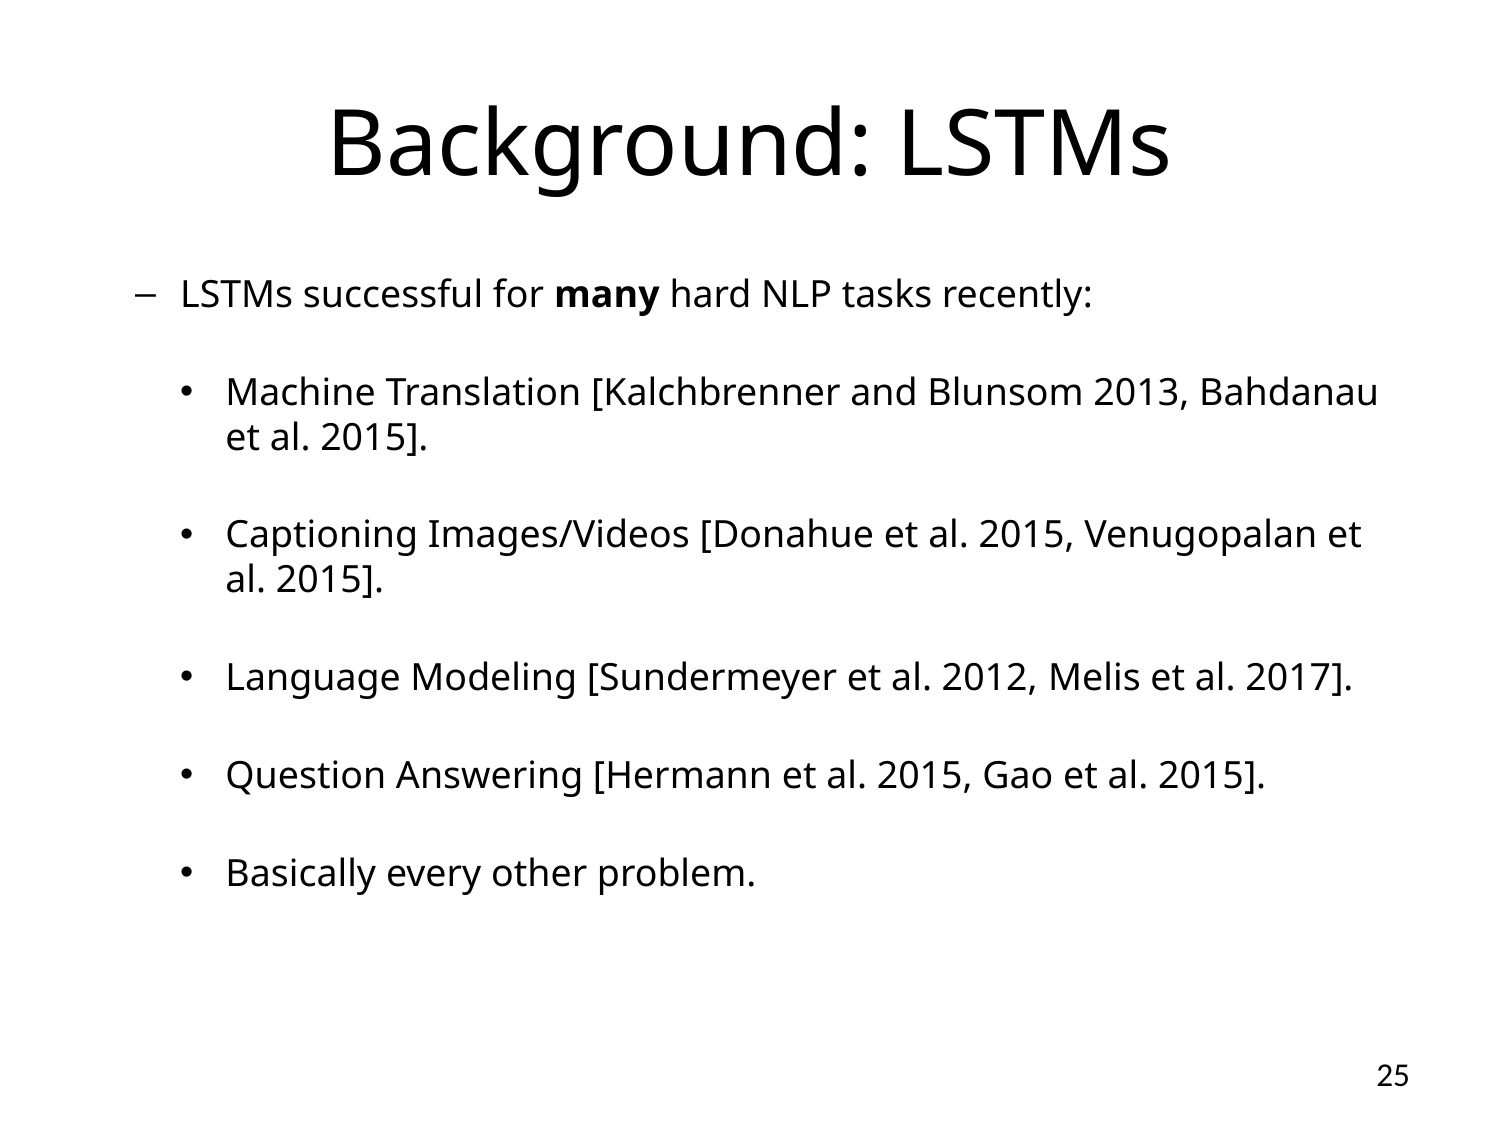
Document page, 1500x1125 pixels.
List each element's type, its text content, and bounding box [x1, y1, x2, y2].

slide_number 25 [1074, 1042, 1425, 1103]
title Background: LSTMs [75, 45, 1425, 233]
list LSTMs successful for many hard NLP tasks recently: Machine Translation [Kalchbrenner and Blunsom 2013, Bahdanau et al. 2015]. Captioning Images/Videos [Donahue et al. 2015, Venugopalan et al. 2015]. Language Modeling [Sundermeyer et al. 2012, Melis et al. 2017]. Question Answering [Hermann et al. 2015, Gao et al. 2015]. Basically every other problem. [75, 262, 1425, 1005]
